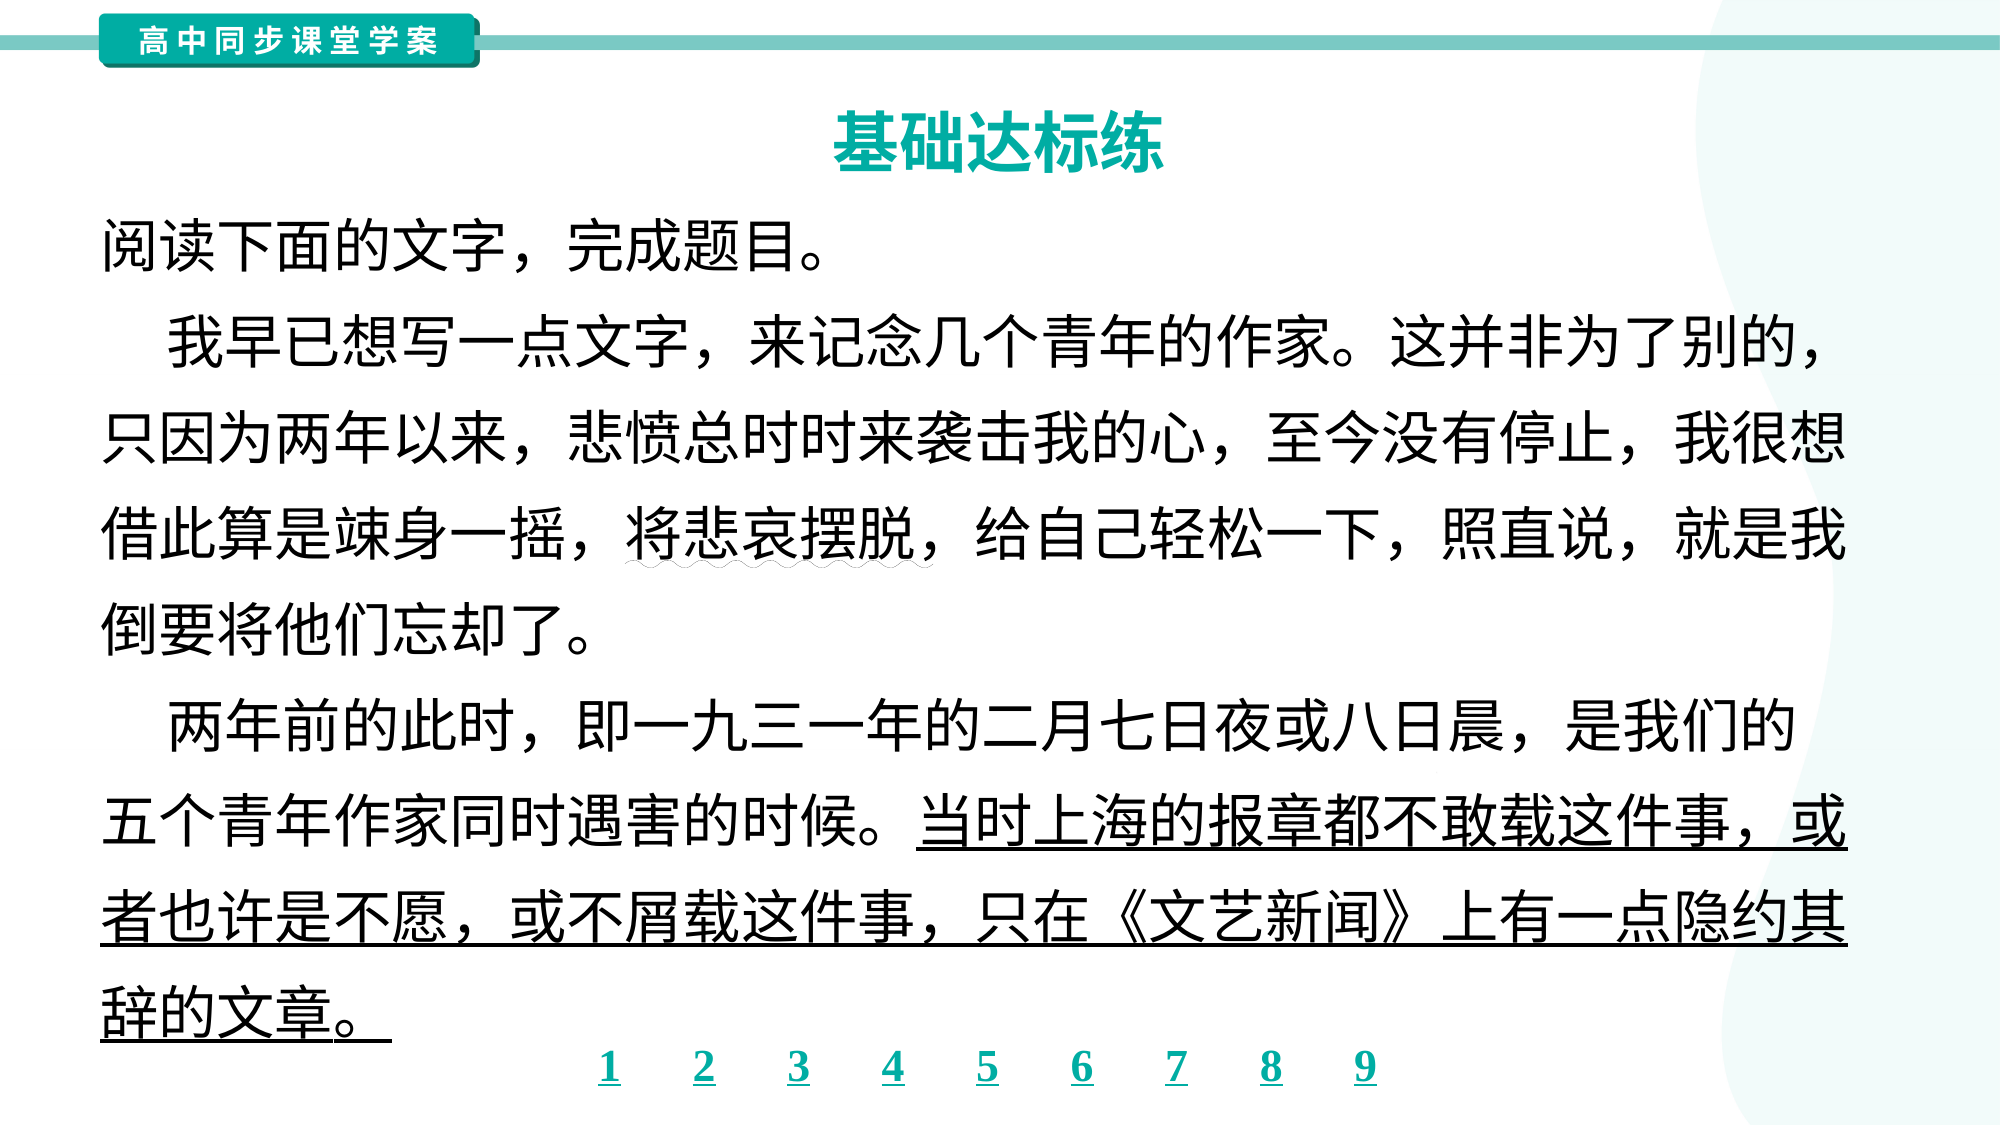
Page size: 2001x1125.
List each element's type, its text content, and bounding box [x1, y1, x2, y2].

text_box 阅读下面的文字，完成题目。 我早已想写一点文字，来记念几个青年的作家。这并非为了别的， 只因为两年以来，悲愤总时时来袭击我的心，至今没有停止，我很想 借此算是竦身一摇，将悲哀摆脱，给自己轻松一下，照直说，就是我 倒要将他们忘却了。 两年前的此时，即一九三一年的二月七日夜或八日晨，是我们的 五个青年作家同时遇害的时候。当时上海的报章都不敢载这件事，或 者也许是不愿，或不屑载这件事，只在《文艺新闻》上有一点隐约其 辞的文章。 [100, 183, 1899, 1047]
text_box 基础达标练 [100, 76, 1899, 183]
picture [0, 0, 2000, 1125]
